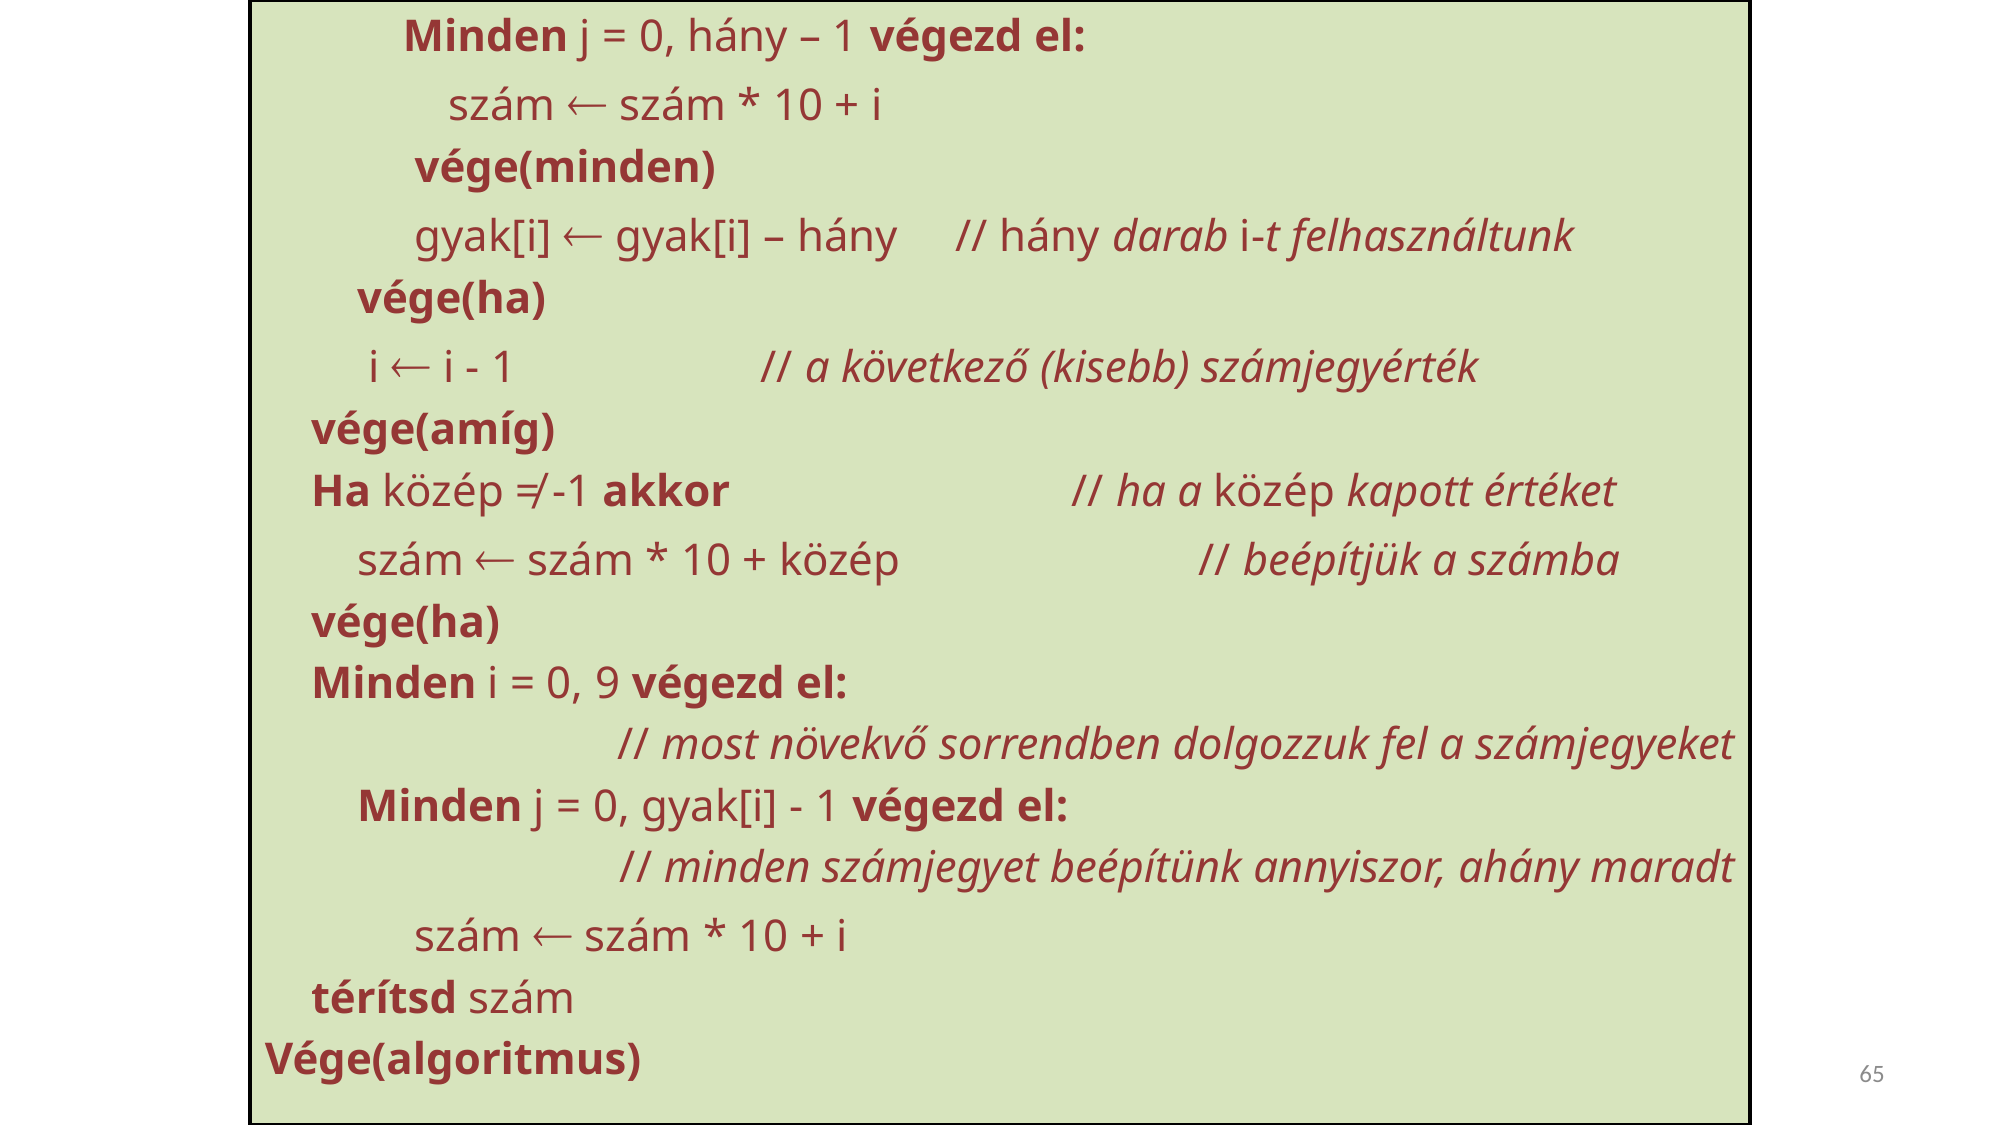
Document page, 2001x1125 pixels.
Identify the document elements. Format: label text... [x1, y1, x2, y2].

slide_number 65 [1433, 1042, 1900, 1103]
list Minden j = 0, hány – 1 végezd el: szám  szám * 10 + i vége(minden) gyak[i]  gyak[i] – hány // hány darab i-t felhasználtunk vége(ha) i  i - 1 // a következő (kisebb) számjegyérték vége(amíg) Ha közép ≠ -1 akkor // ha a közép kapott értéket szám  szám * 10 + közép // beépítjük a számba vége(ha) Minden i = 0, 9 végezd el: // most növekvő sorrendben dolgozzuk fel a számjegyeket Minden j = 0, gyak[i] - 1 végezd el: // minden számjegyet beépítünk annyiszor, ahány maradt szám  szám * 10 + i térítsd szám Vége(algoritmus) [249, 0, 1750, 1125]
